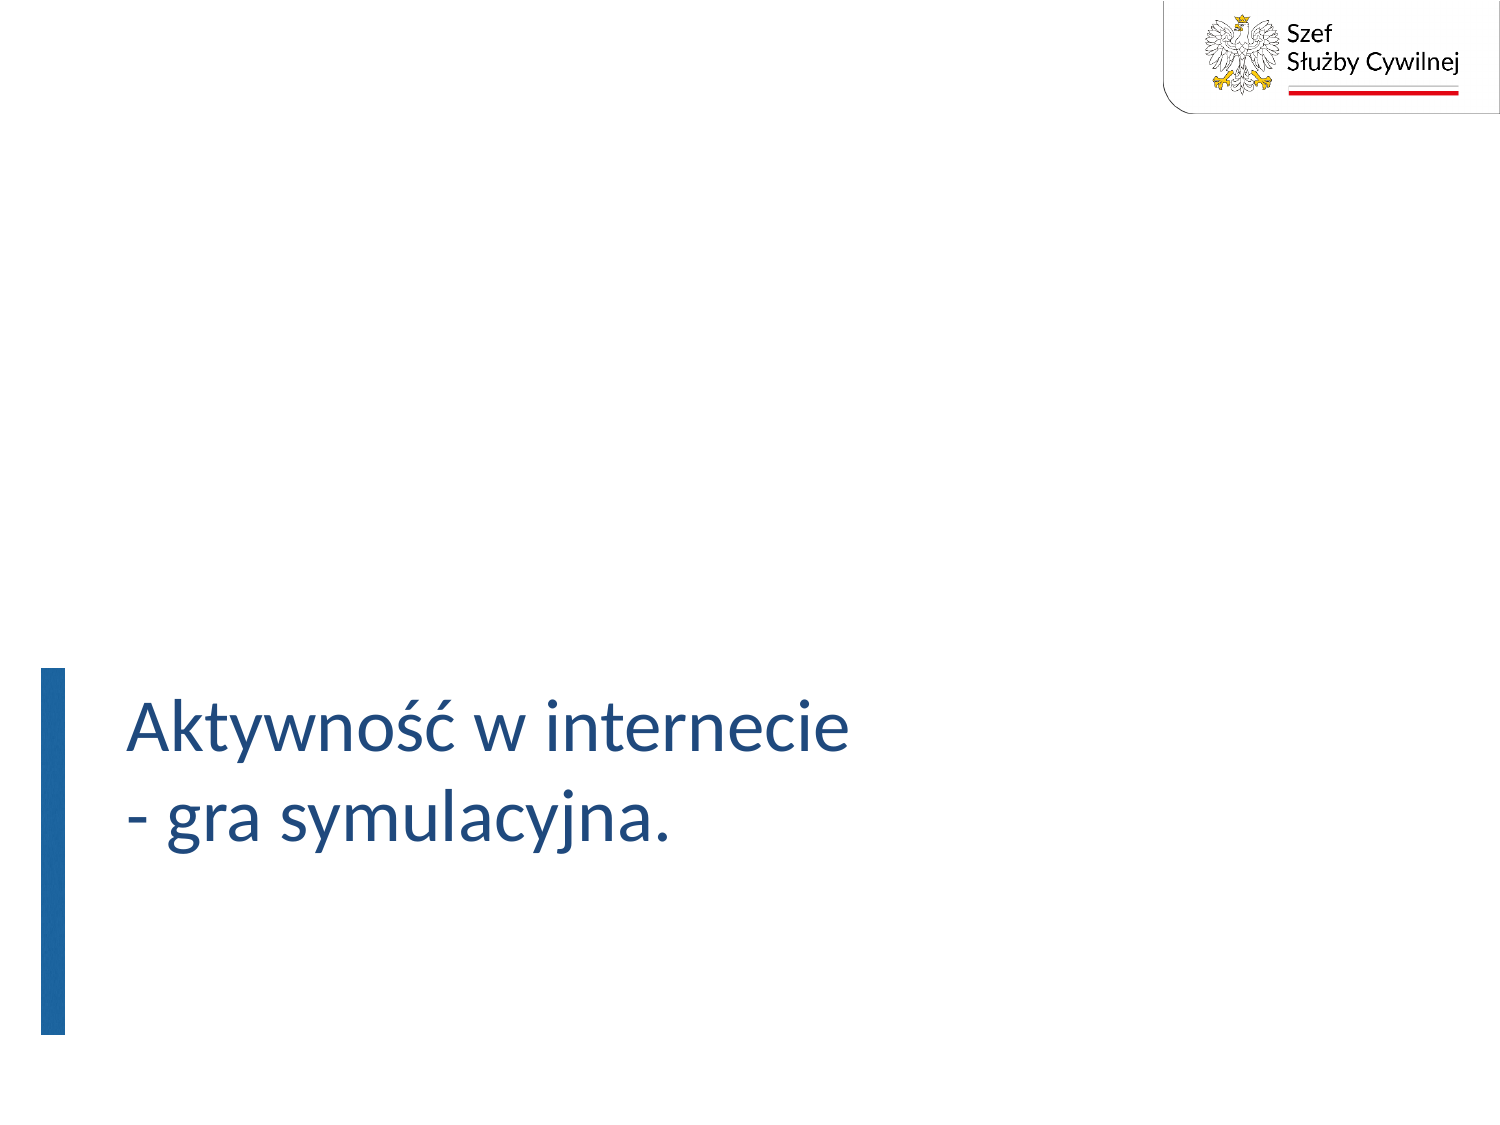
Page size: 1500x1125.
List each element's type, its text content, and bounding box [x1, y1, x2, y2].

title Aktywność w internecie - gra symulacyjna. [112, 668, 1388, 964]
picture [1163, 0, 1500, 114]
picture [41, 668, 65, 1035]
